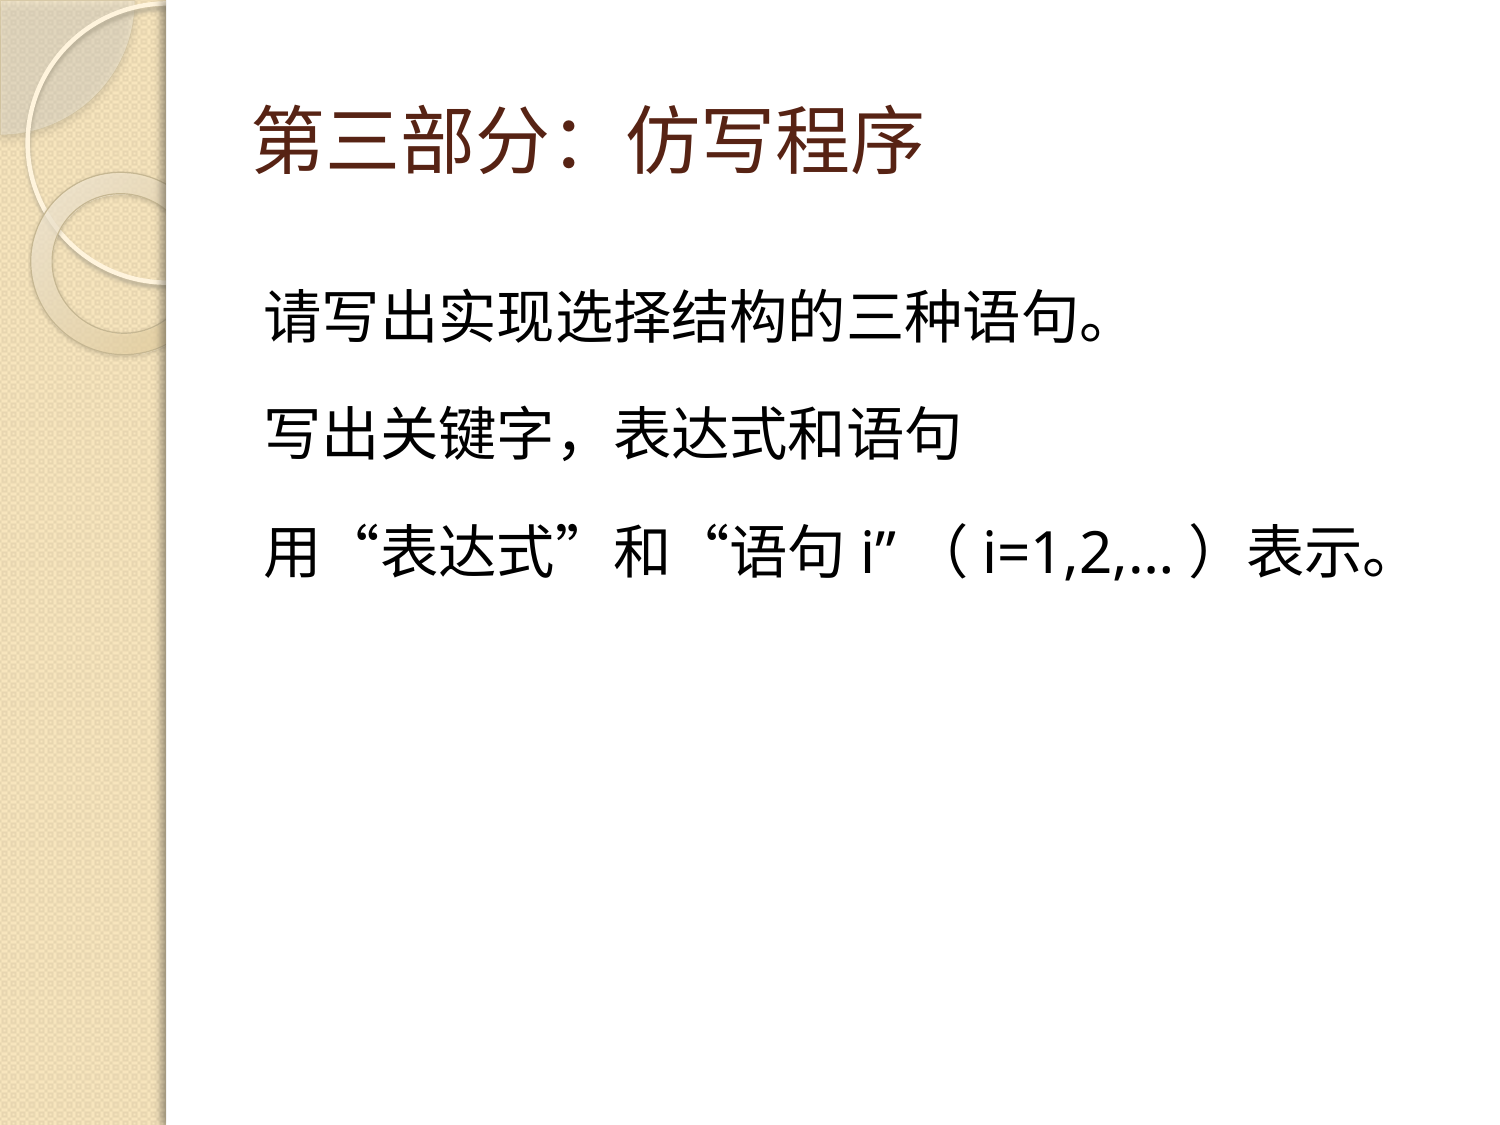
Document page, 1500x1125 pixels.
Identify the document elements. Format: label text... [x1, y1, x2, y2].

title 第三部分：仿写程序 [235, 45, 1466, 233]
list 请写出实现选择结构的三种语句。 写出关键字，表达式和语句 用“表达式”和“语句i”（i=1,2,…）表示。 [235, 237, 1466, 1025]
